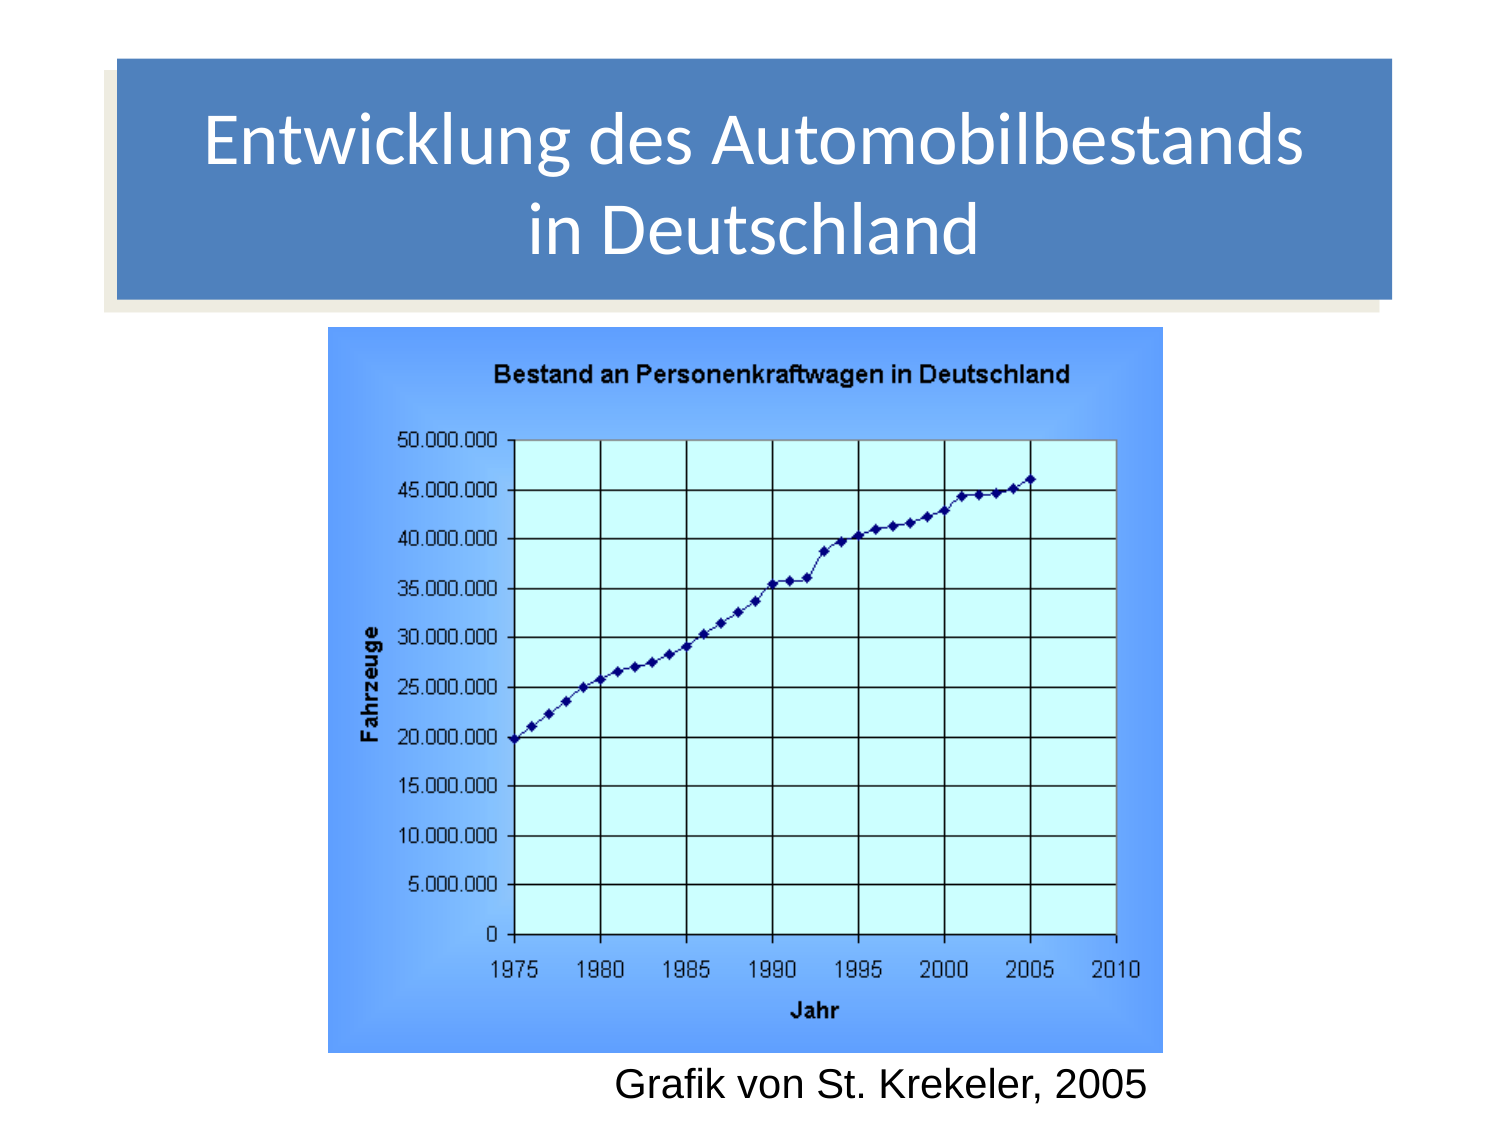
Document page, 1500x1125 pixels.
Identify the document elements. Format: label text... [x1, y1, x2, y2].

text_box Grafik von St. Krekeler, 2005 [541, 1060, 1163, 1115]
picture [327, 327, 1163, 1054]
text_box Entwicklung des Automobilbestands in Deutschland [117, 58, 1393, 300]
